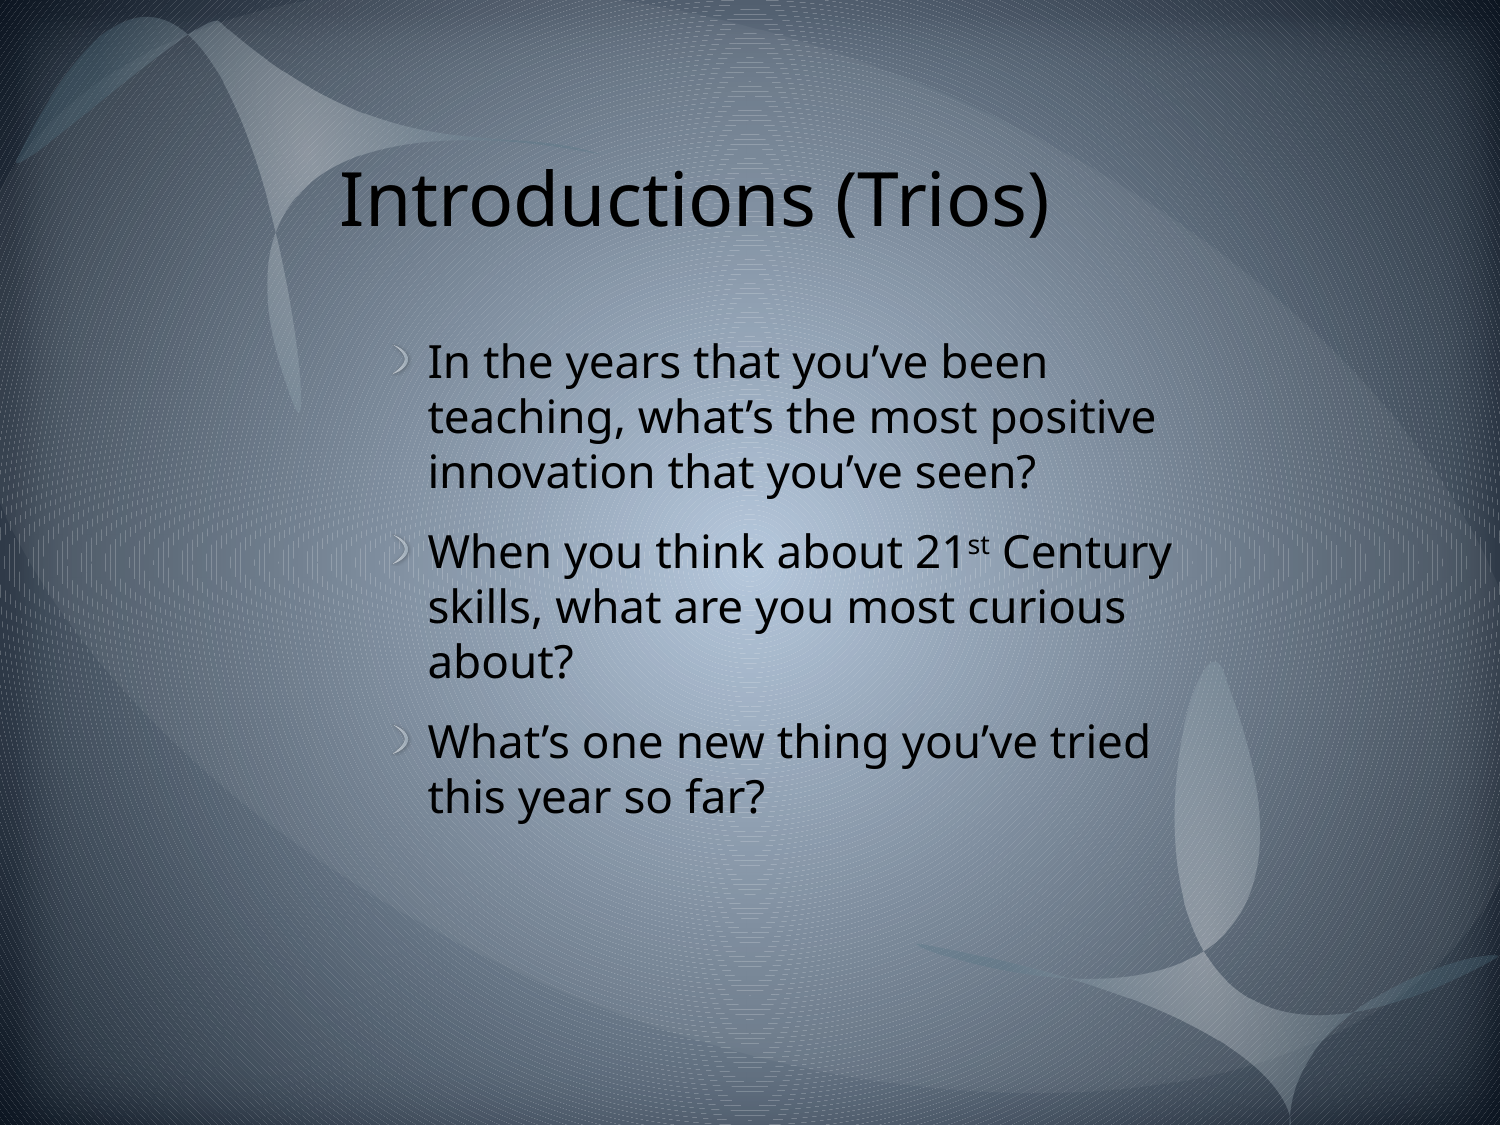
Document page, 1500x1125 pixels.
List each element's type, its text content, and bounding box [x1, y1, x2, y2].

picture [0, 0, 1500, 1125]
title Introductions (Trios) [324, 129, 1197, 263]
list In the years that you’ve been teaching, what’s the most positive innovation that you’ve seen? When you think about 21st Century skills, what are you most curious about? What’s one new thing you’ve tried this year so far? [375, 324, 1198, 956]
